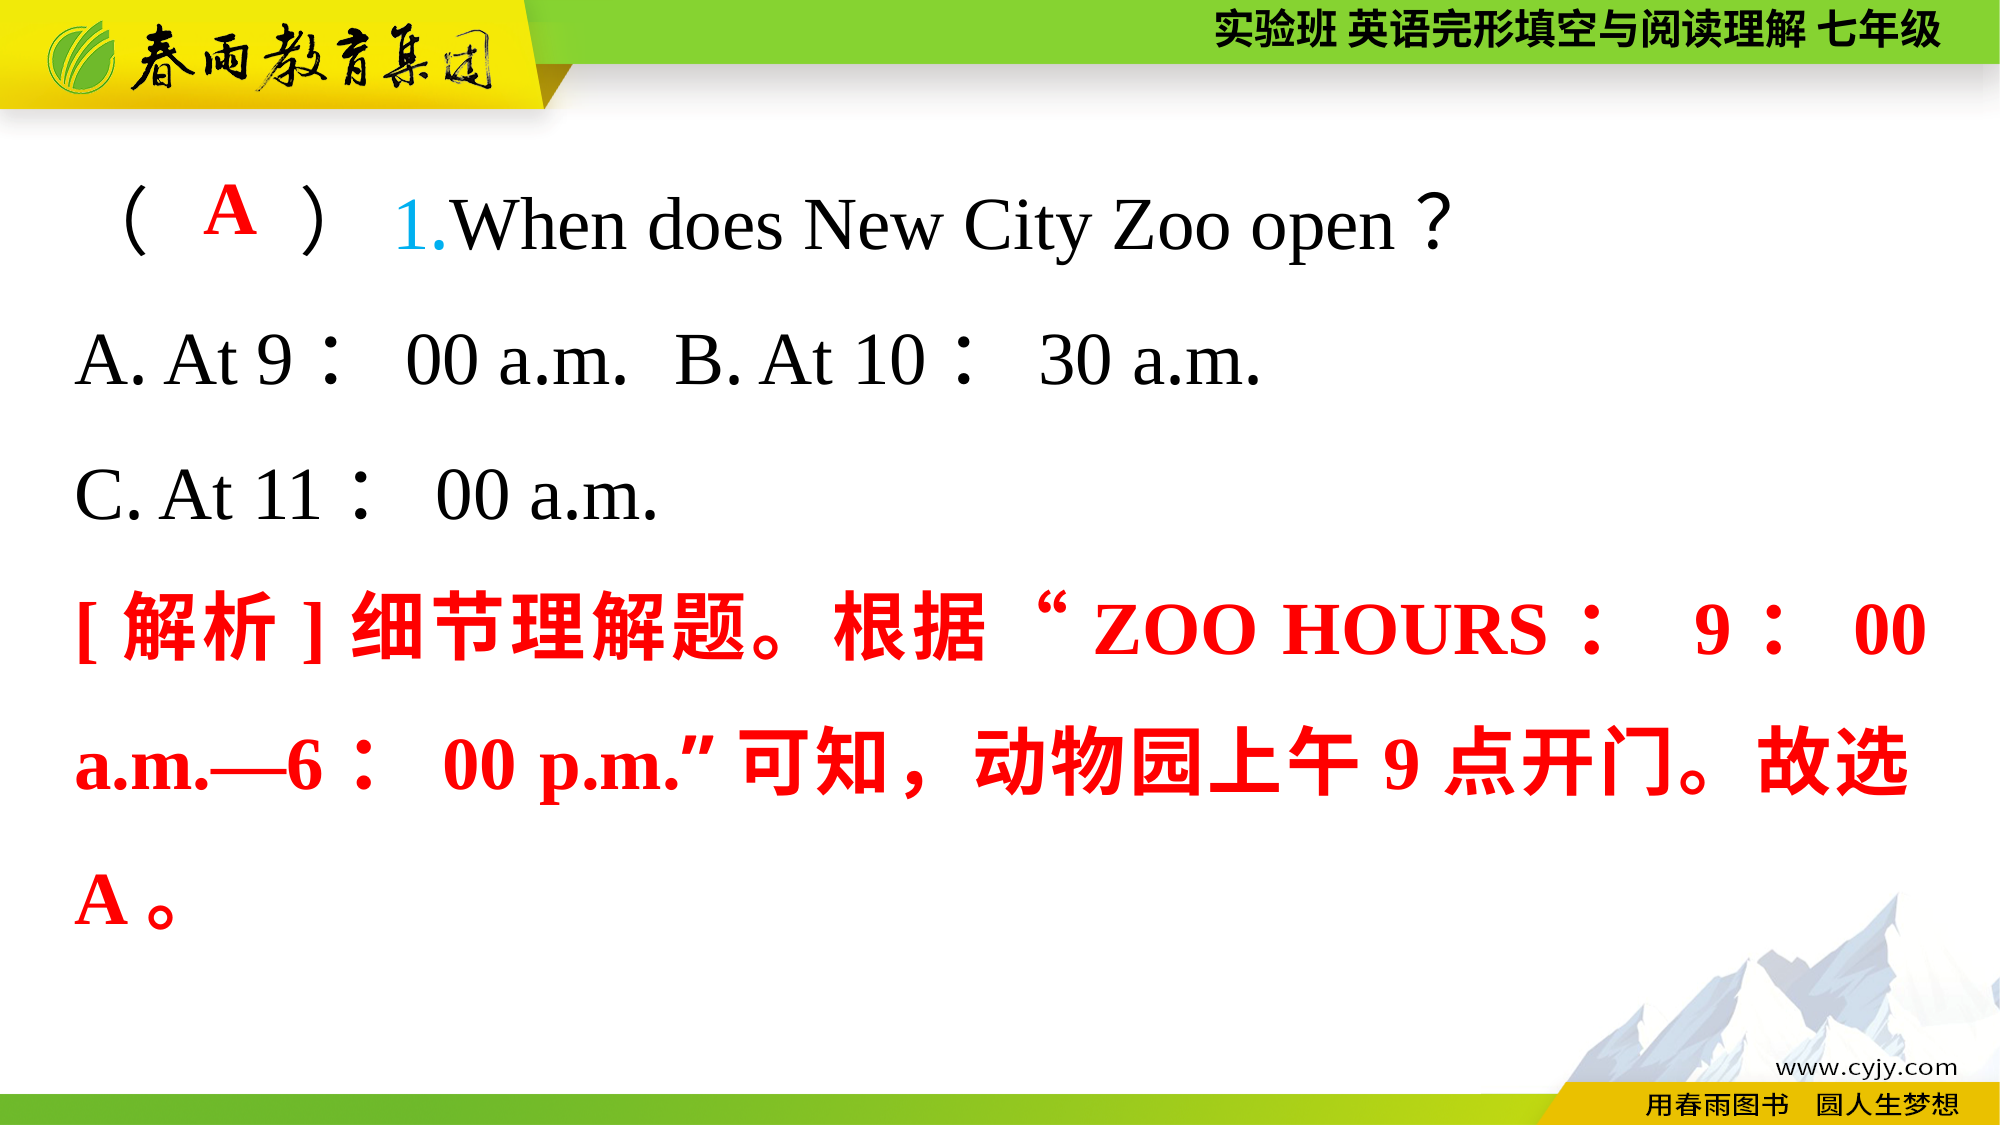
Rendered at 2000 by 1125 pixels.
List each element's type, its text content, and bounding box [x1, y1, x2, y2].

picture [0, 0, 2000, 1125]
list （ ）1.When does New City Zoo open？ A. At 9：00 a.m. B. At 10：30 a.m. C. At 11：00 a.m. [59, 122, 1944, 527]
text_box A [188, 152, 273, 258]
text_box [解析]细节理解题。根据“ZOO HOURS： 9：00 a.m.—6：00 p.m.”可知，动物园上午9点开门。故选A。 [59, 527, 1944, 947]
